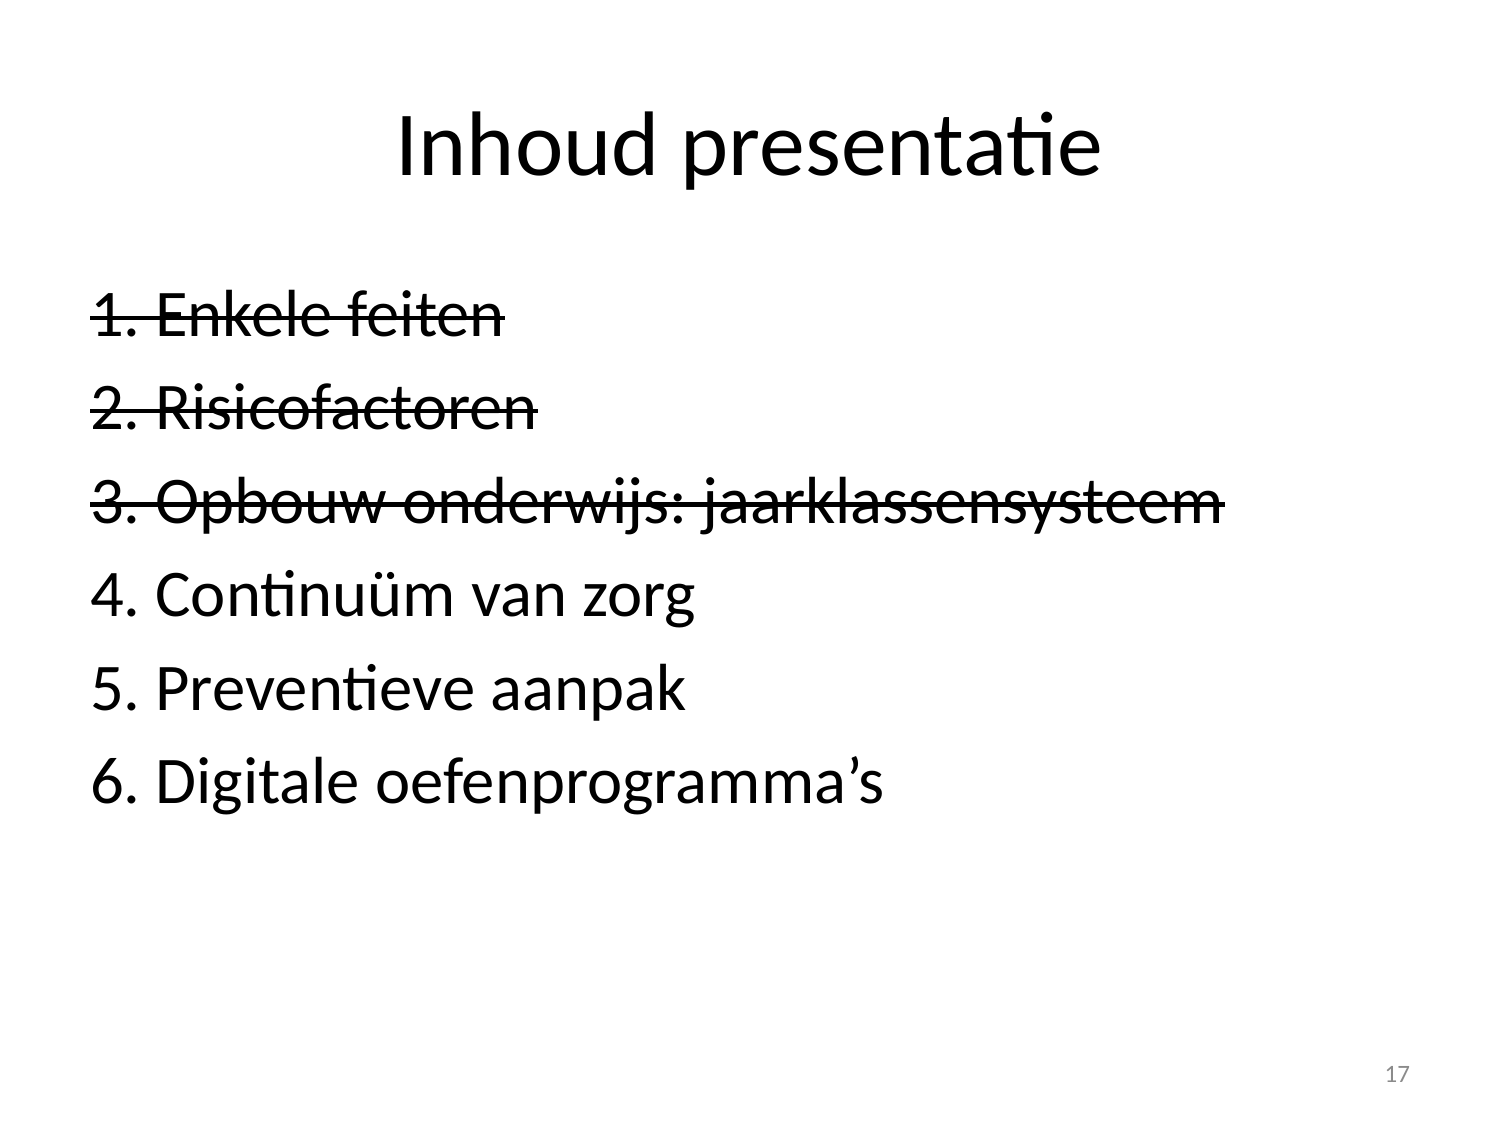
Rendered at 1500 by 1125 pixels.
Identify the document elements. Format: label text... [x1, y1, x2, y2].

list 1. Enkele feiten 2. Risicofactoren 3. Opbouw onderwijs: jaarklassensysteem 4. Continuüm van zorg 5. Preventieve aanpak 6. Digitale oefenprogramma’s [75, 262, 1425, 1005]
title Inhoud presentatie [75, 45, 1425, 233]
slide_number 17 [1074, 1042, 1425, 1103]
